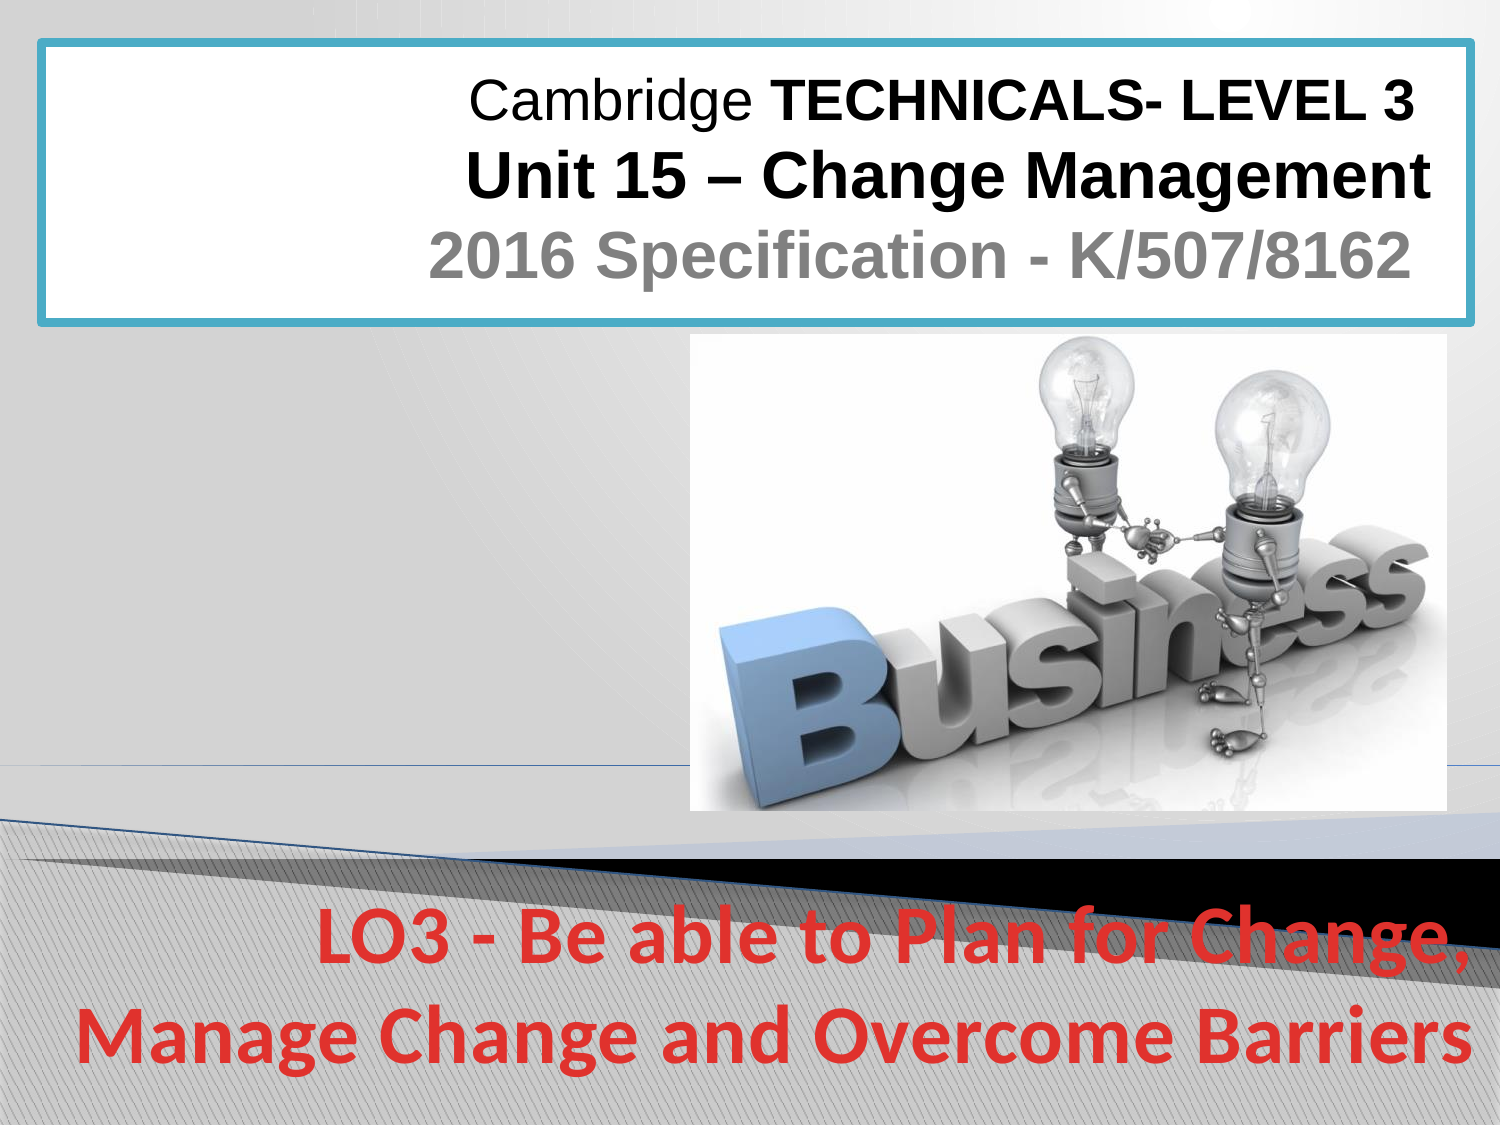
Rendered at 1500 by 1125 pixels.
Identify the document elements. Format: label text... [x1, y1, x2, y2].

subtitle LO3 - Be able to Plan for Change, Manage Change and Overcome Barriers [53, 873, 1495, 1000]
text_box Cambridge TECHNICALS- LEVEL 3 Unit 15 – Change Management 2016 Specification - K/507/8162 [53, 54, 1447, 300]
picture [690, 334, 1448, 811]
picture [1495, 951, 1500, 989]
text_box [37, 38, 1475, 327]
picture [5, 859, 591, 873]
